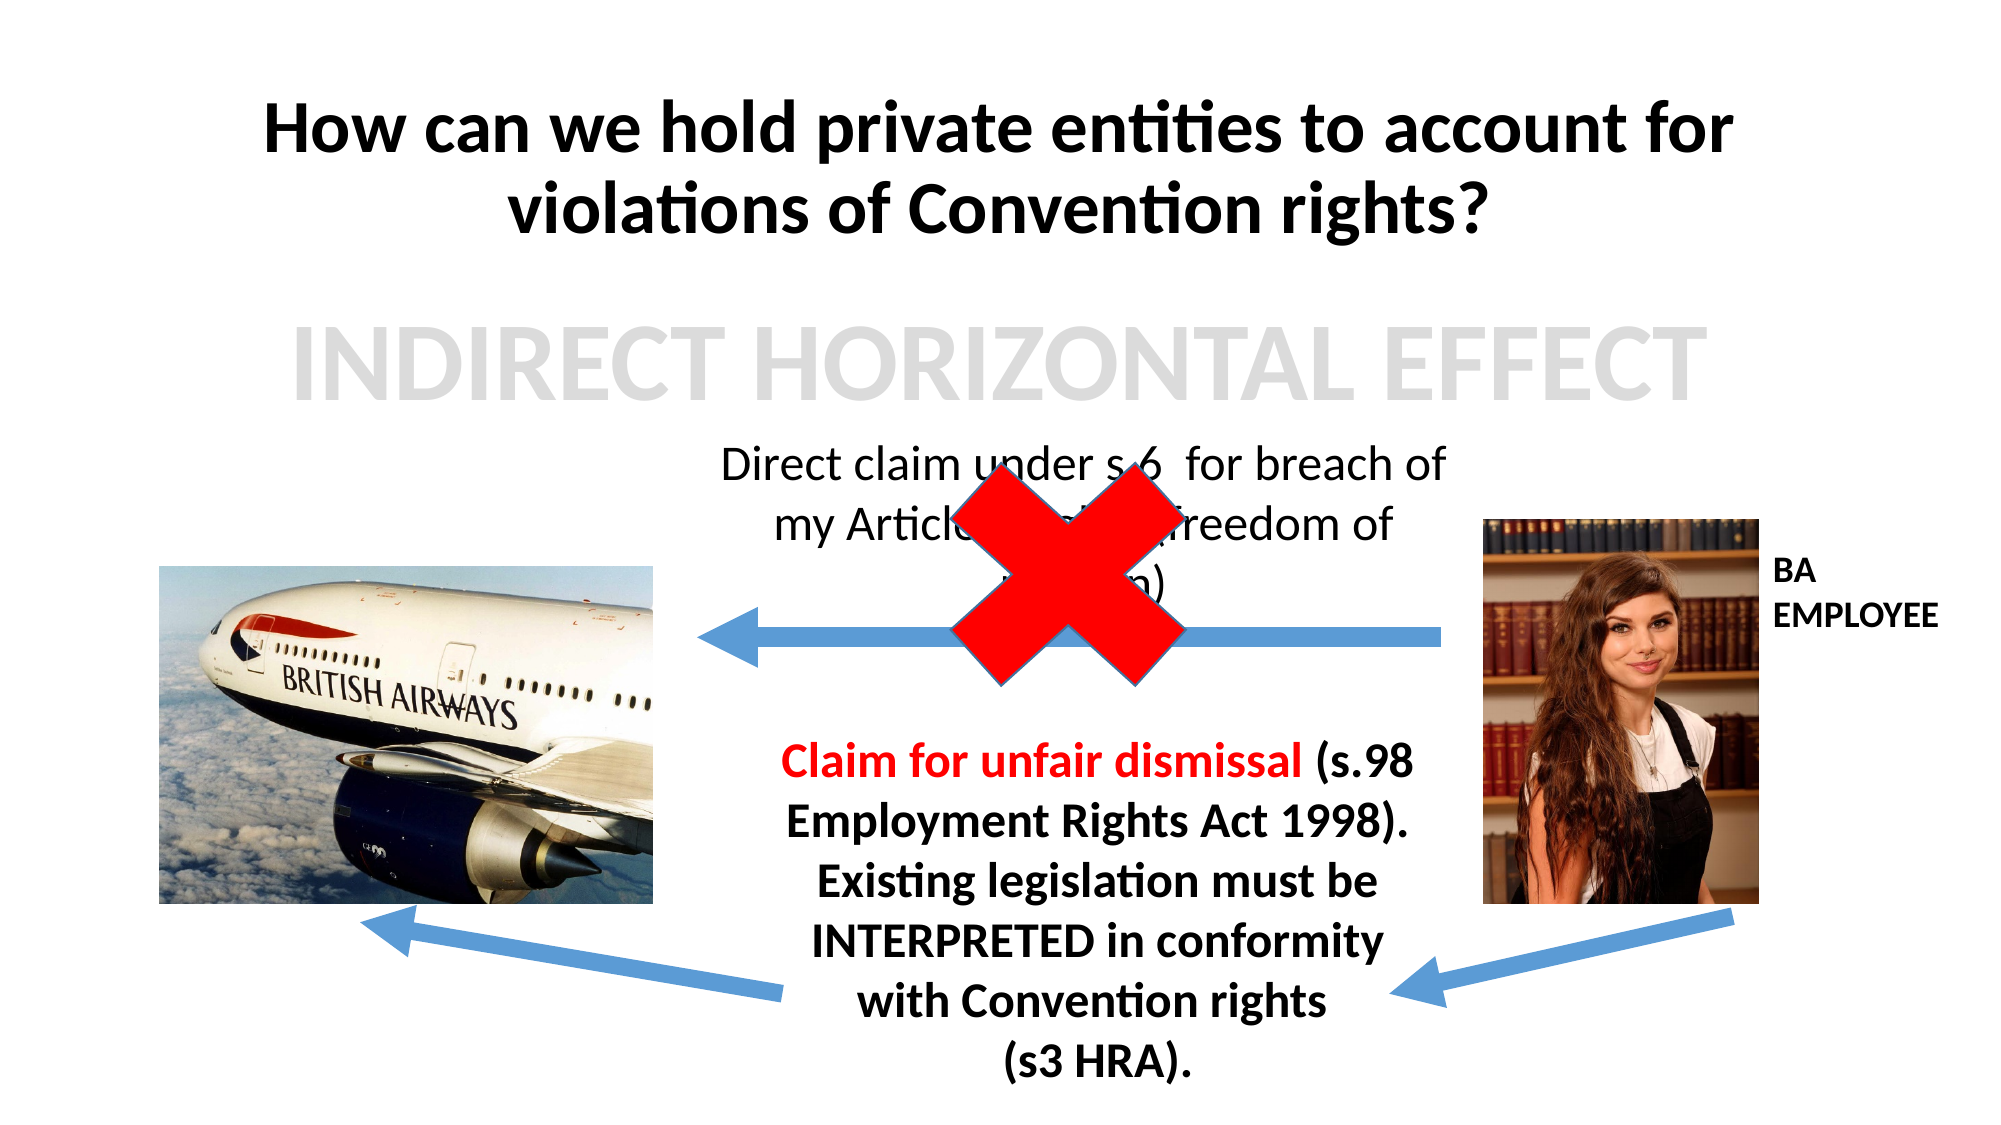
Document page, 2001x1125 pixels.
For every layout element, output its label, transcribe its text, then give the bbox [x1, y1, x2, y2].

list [159, 566, 653, 904]
text_box Direct claim under s.6 for breach of my Article 9 rights (freedom of religion) [699, 422, 1468, 618]
picture [1483, 519, 1759, 904]
title How can we hold private entities to account for violations of Convention rights? [137, 59, 1863, 278]
text_box Claim for unfair dismissal (s.98 Employment Rights Act 1998). Existing legislation must be INTERPRETED in conformity with Convention rights (s3 HRA). [754, 720, 1441, 1096]
text_box [949, 461, 1188, 637]
text_box BA EMPLOYEE [1758, 537, 1983, 643]
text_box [1389, 916, 1733, 994]
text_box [359, 922, 783, 994]
text_box INDIRECT HORIZONTAL EFFECT [274, 280, 1726, 431]
text_box [956, 638, 1056, 688]
text_box [1080, 638, 1180, 688]
